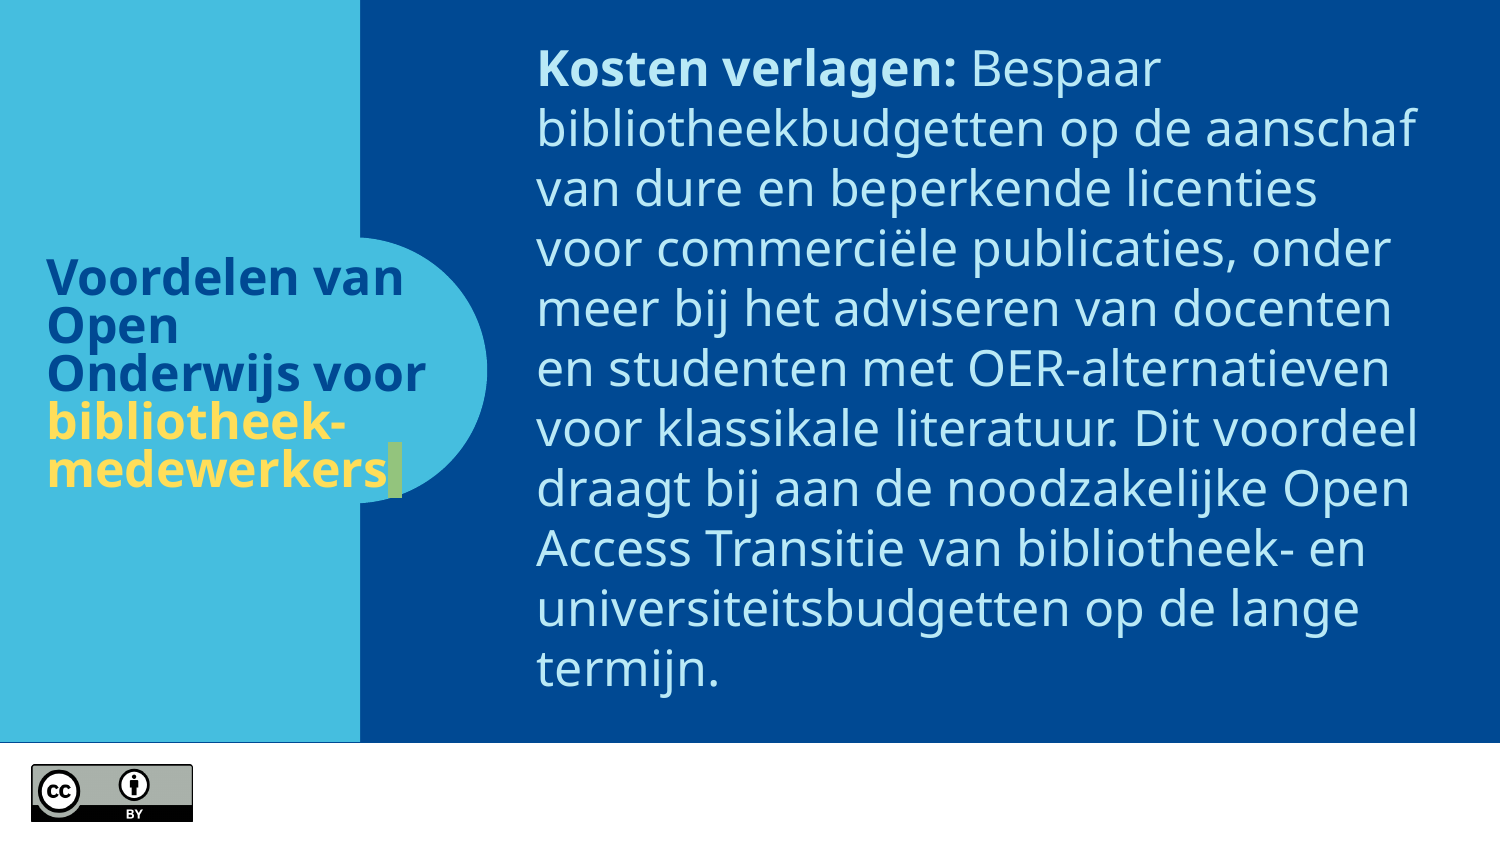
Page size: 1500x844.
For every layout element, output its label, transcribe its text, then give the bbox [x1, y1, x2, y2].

text_box Kosten verlagen: Bespaar bibliotheekbudgetten op de aanschaf van dure en beperkende licenties voor commerciële publicaties, onder meer bij het adviseren van docenten en studenten met OER-alternatieven voor klassikale literatuur. Dit voordeel draagt bij aan de noodzakelijke Open Access Transitie van bibliotheek- en universiteitsbudgetten op de lange termijn. [521, 21, 1437, 712]
picture [31, 764, 193, 822]
text_box [452, 280, 488, 461]
text_box [0, 750, 1500, 844]
text_box [0, 0, 361, 742]
text_box Voordelen van Open Onderwijs voor bibliotheek- medewerkers [31, 242, 452, 513]
text_box [317, 237, 389, 242]
